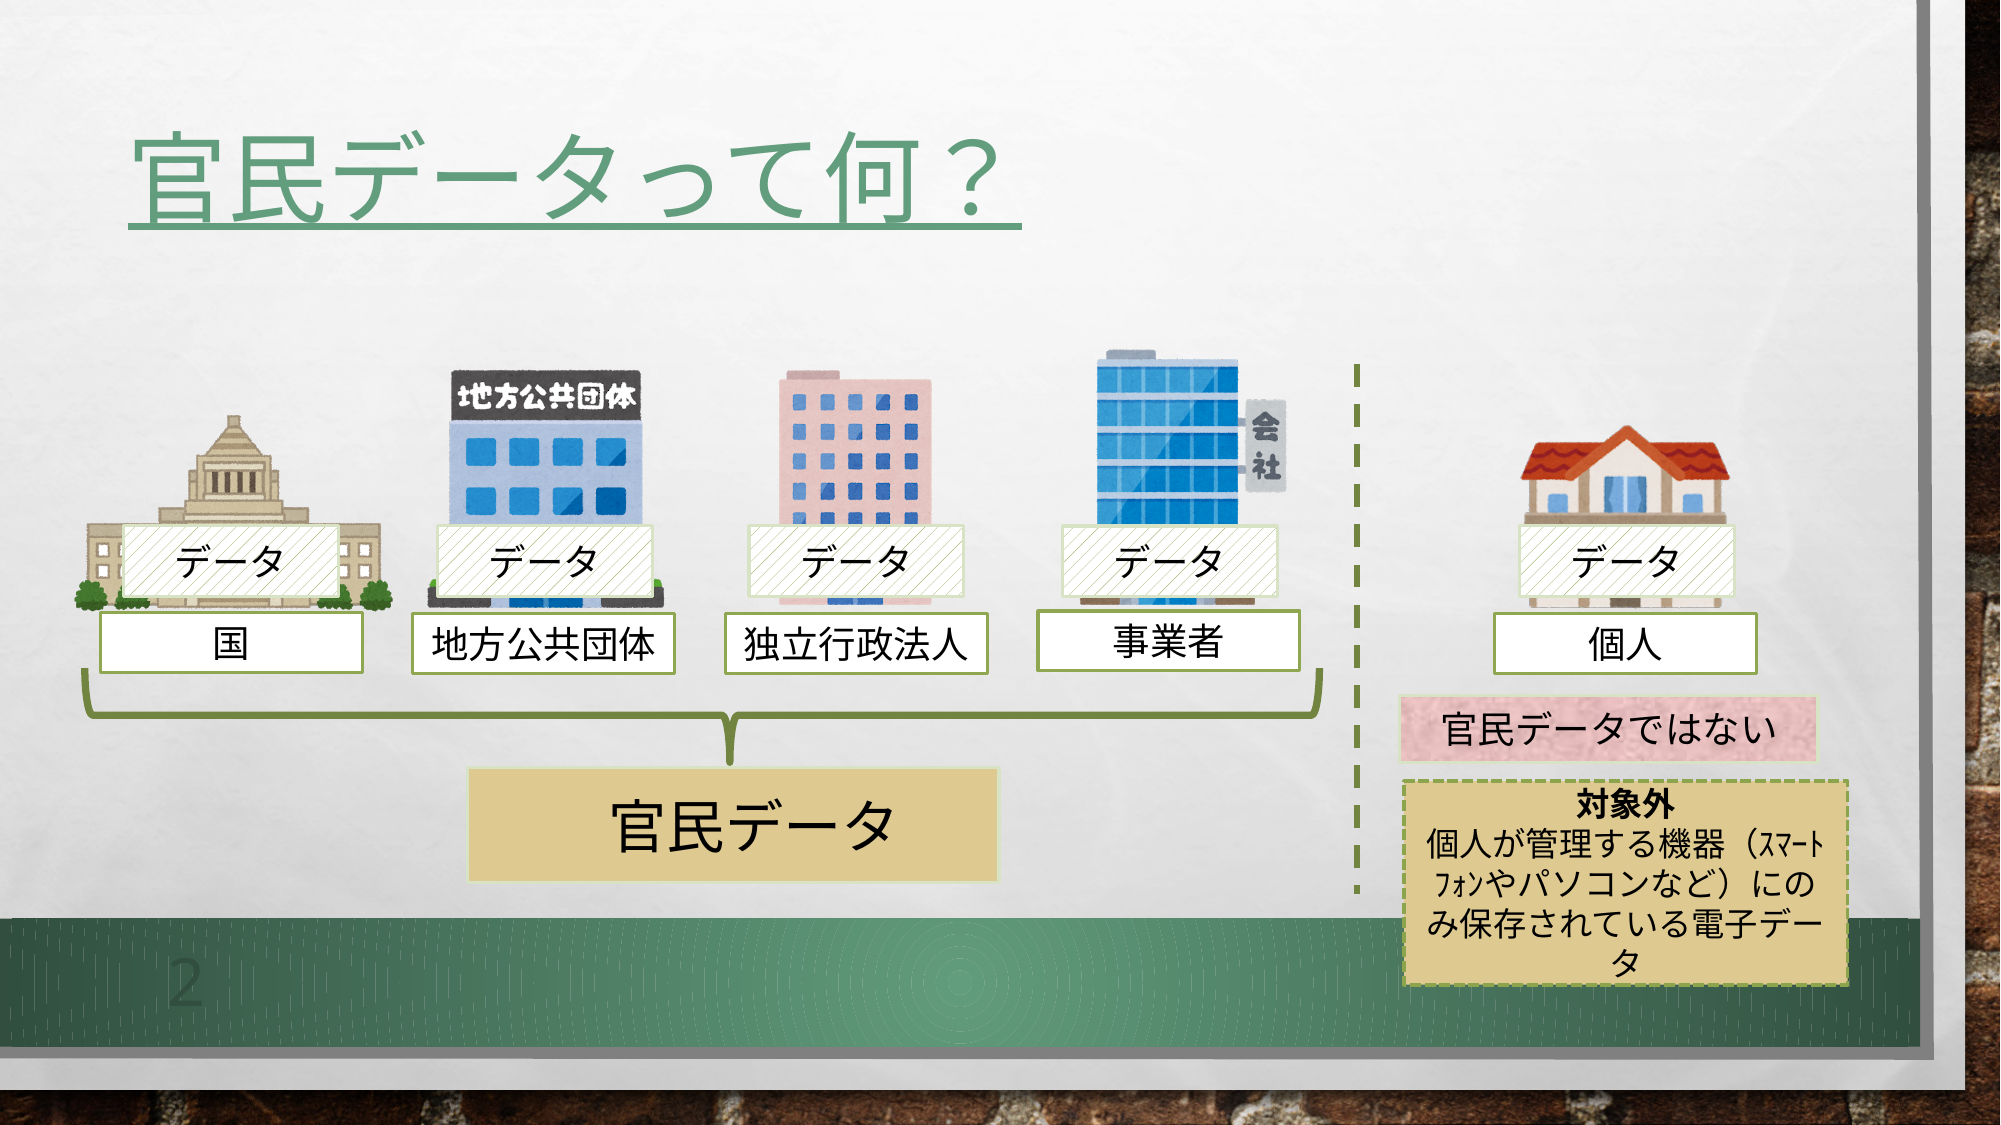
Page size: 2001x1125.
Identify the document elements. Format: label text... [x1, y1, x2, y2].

picture [67, 386, 395, 615]
text_box 官民データではない [1399, 695, 1818, 763]
text_box 地方公共団体 [411, 612, 676, 675]
text_box 国 [99, 615, 364, 674]
slide_number 2 [112, 944, 262, 1027]
picture [1461, 395, 1774, 656]
picture [732, 360, 982, 613]
picture [1059, 343, 1304, 614]
picture [416, 358, 677, 619]
text_box 個人 [1493, 656, 1758, 675]
text_box 対象外 個人が管理する機器（ｽﾏｰﾄﾌｫﾝやパソコンなど）にのみ保存されている電子データ [1404, 781, 1848, 985]
text_box 独立行政法人 [724, 612, 989, 675]
title 官民データって何？ [112, 88, 1818, 278]
text_box 官民データ [467, 767, 999, 883]
picture [0, 0, 2000, 1125]
text_box [84, 668, 1321, 764]
text_box 事業者 [1036, 609, 1301, 672]
